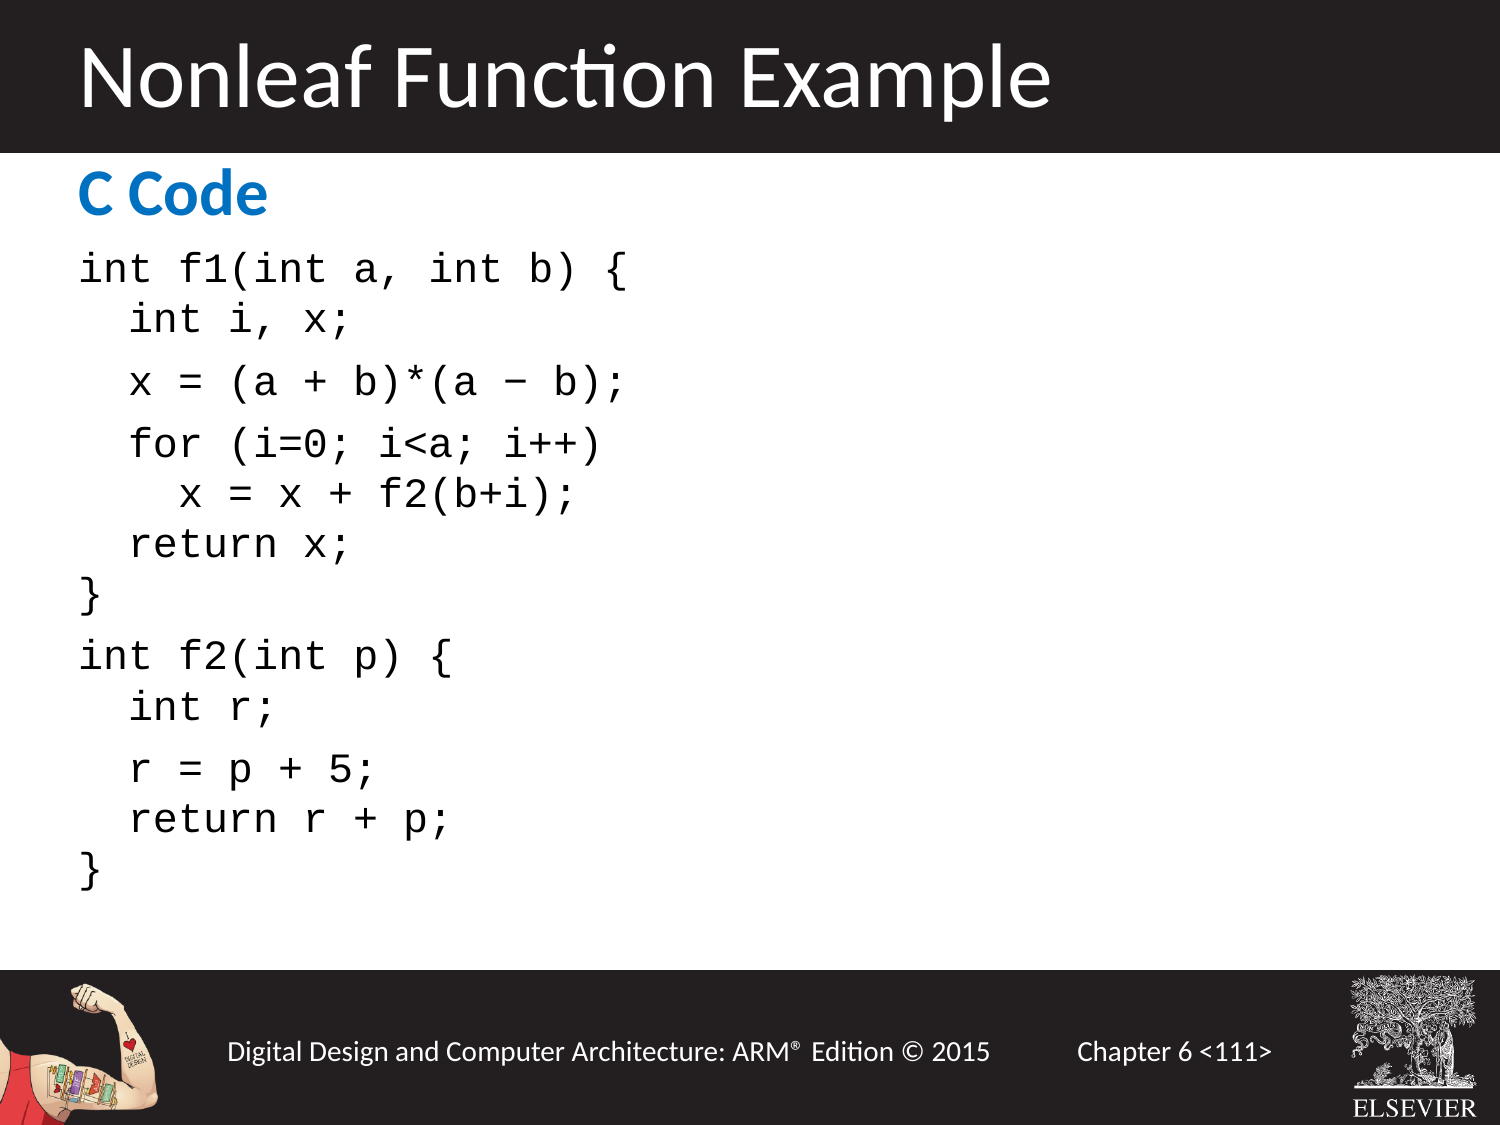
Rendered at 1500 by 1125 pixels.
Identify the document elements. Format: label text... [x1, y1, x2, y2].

picture [1350, 974, 1477, 1117]
text_box C Code int f1(int a, int b) { int i, x; x = (a + b)*(a − b); for (i=0; i<a; i++) x = x + f2(b+i); return x; } int f2(int p) { int r; r = p + 5; return r + p; } [63, 140, 700, 991]
picture [0, 979, 163, 1125]
text_box Nonleaf Function Example [63, 8, 1488, 133]
